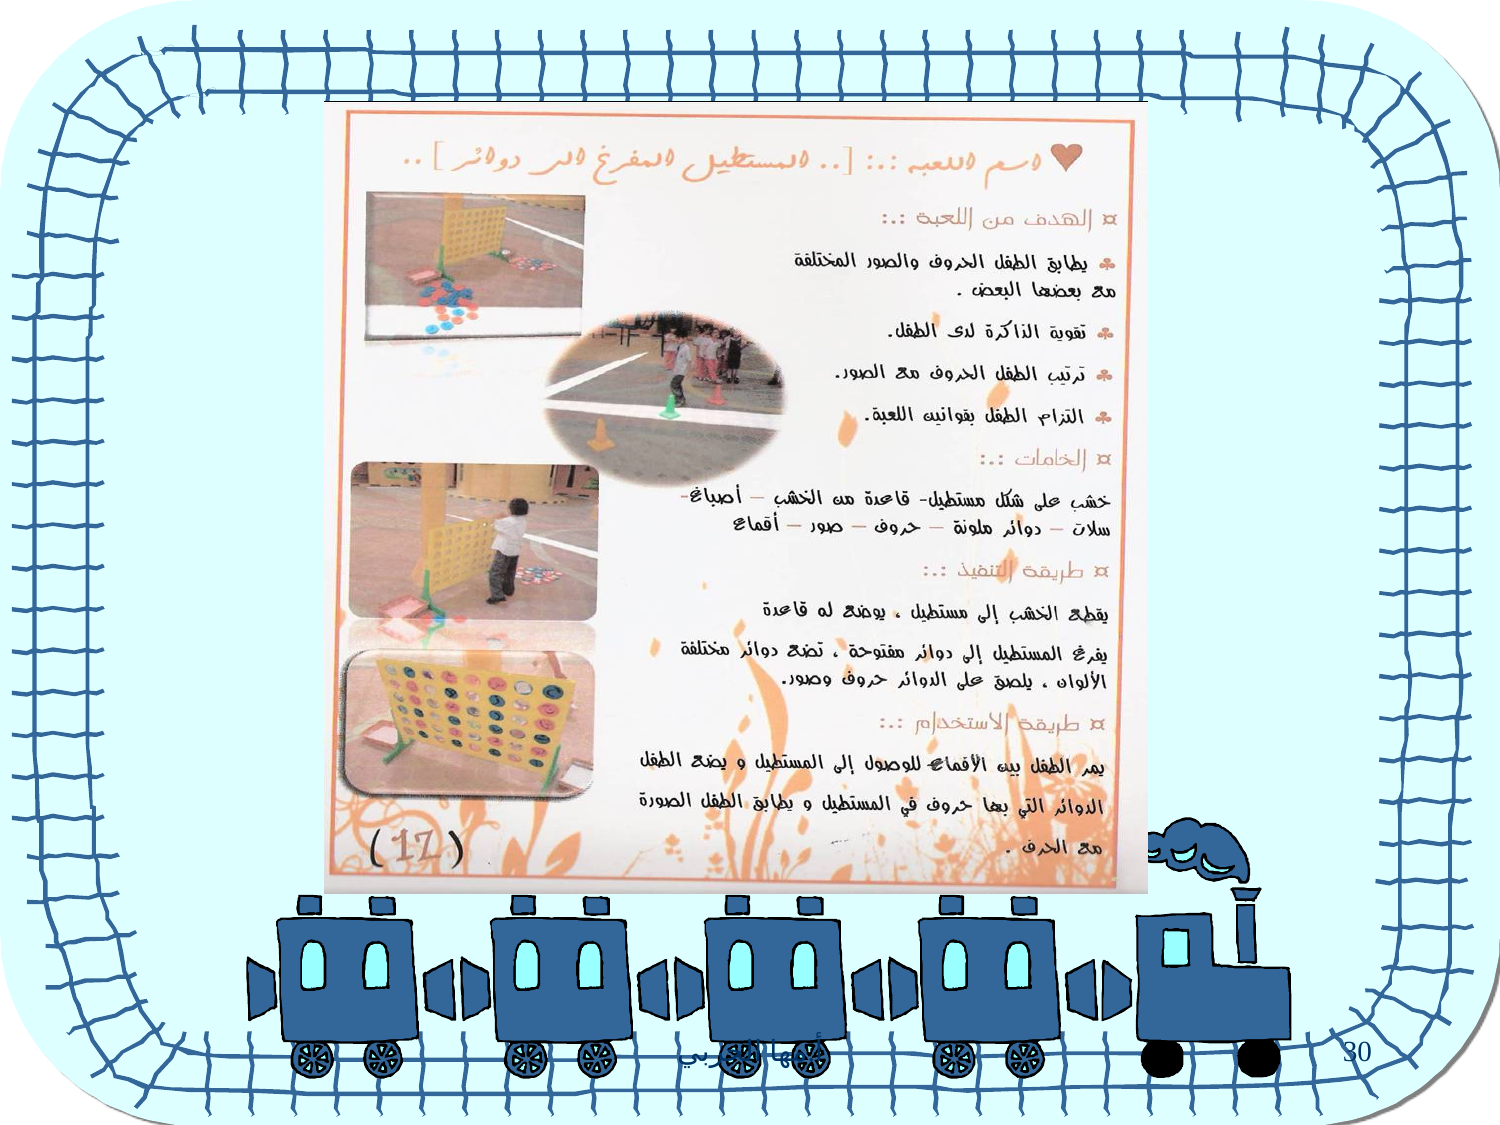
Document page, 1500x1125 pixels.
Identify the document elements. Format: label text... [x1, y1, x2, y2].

footer أ.مها الحربي [512, 1024, 988, 1101]
picture [324, 101, 1148, 894]
slide_number 30 [1074, 1024, 1388, 1101]
